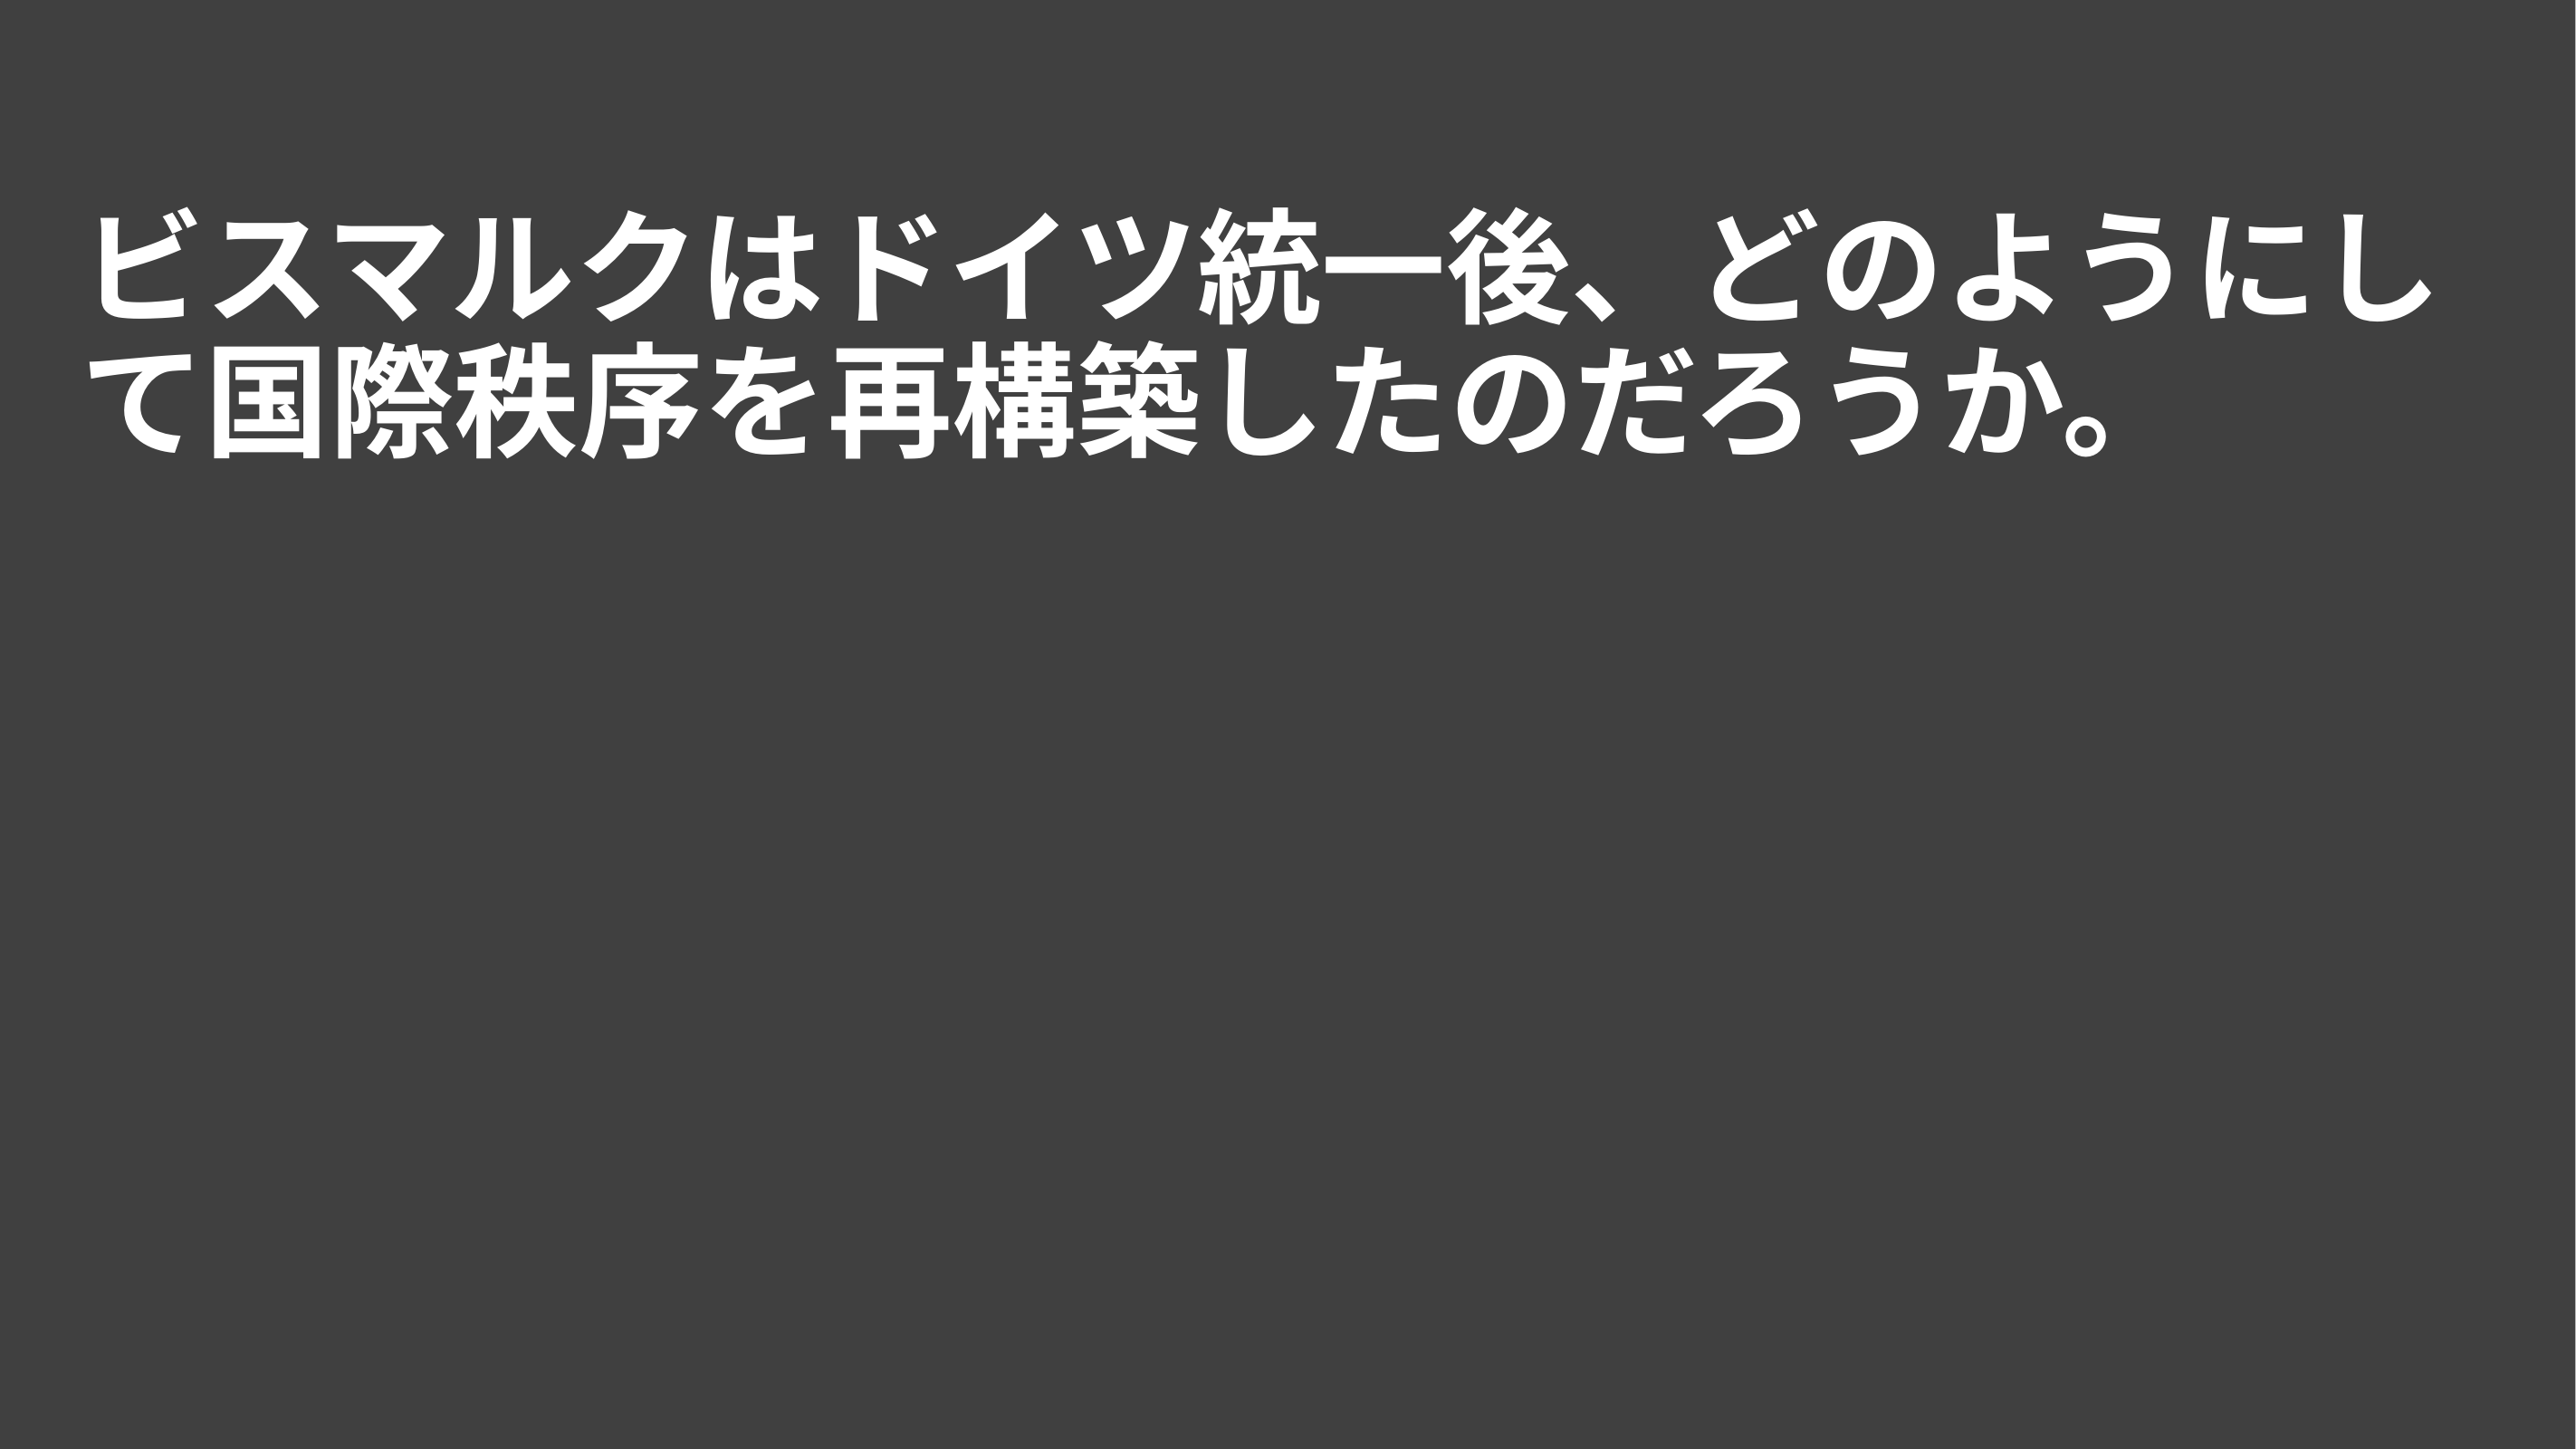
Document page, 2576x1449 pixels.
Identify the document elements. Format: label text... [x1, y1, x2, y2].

list ビスマルクはドイツ統一後、どのようにして国際秩序を再構築したのだろうか。 [67, 198, 2546, 1049]
